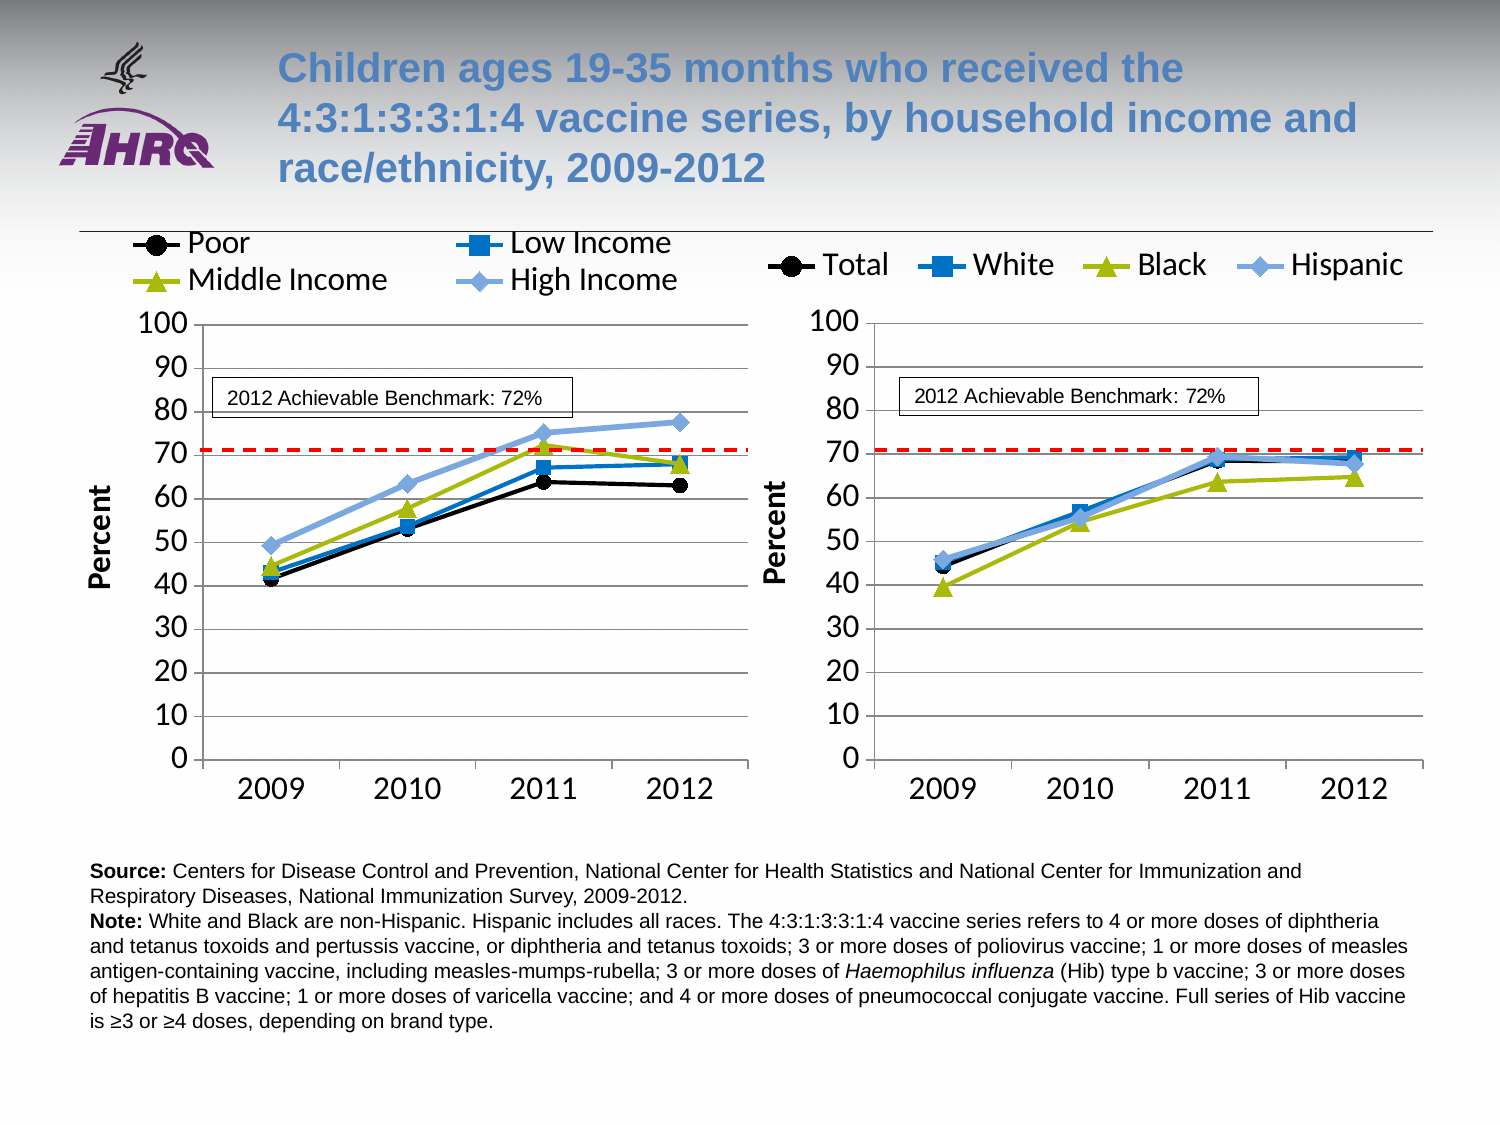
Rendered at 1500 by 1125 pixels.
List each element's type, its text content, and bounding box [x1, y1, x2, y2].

picture [0, 0, 1500, 1125]
chart [74, 224, 1426, 826]
text_box Source: Centers for Disease Control and Prevention, National Center for Health Statistics and National Center for Immunization and Respiratory Diseases, National Immunization Survey, 2009-2012. Note: White and Black are non-Hispanic. Hispanic includes all races. The 4:3:1:3:3:1:4 vaccine series refers to 4 or more doses of diphtheria and tetanus toxoids and pertussis vaccine, or diphtheria and tetanus toxoids; 3 or more doses of poliovirus vaccine; 1 or more doses of measles antigen-containing vaccine, including measles-mumps-rubella; 3 or more doses of Haemophilus influenza (Hib) type b vaccine; 3 or more doses of hepatitis B vaccine; 1 or more doses of varicella vaccine; and 4 or more doses of pneumococcal conjugate vaccine. Full series of Hib vaccine is ≥3 or ≥4 doses, depending on brand type. [74, 849, 1425, 1040]
title Children ages 19-35 months who received the 4:3:1:3:3:1:4 vaccine series, by household income and race/ethnicity, 2009-2012 [262, 45, 1425, 188]
